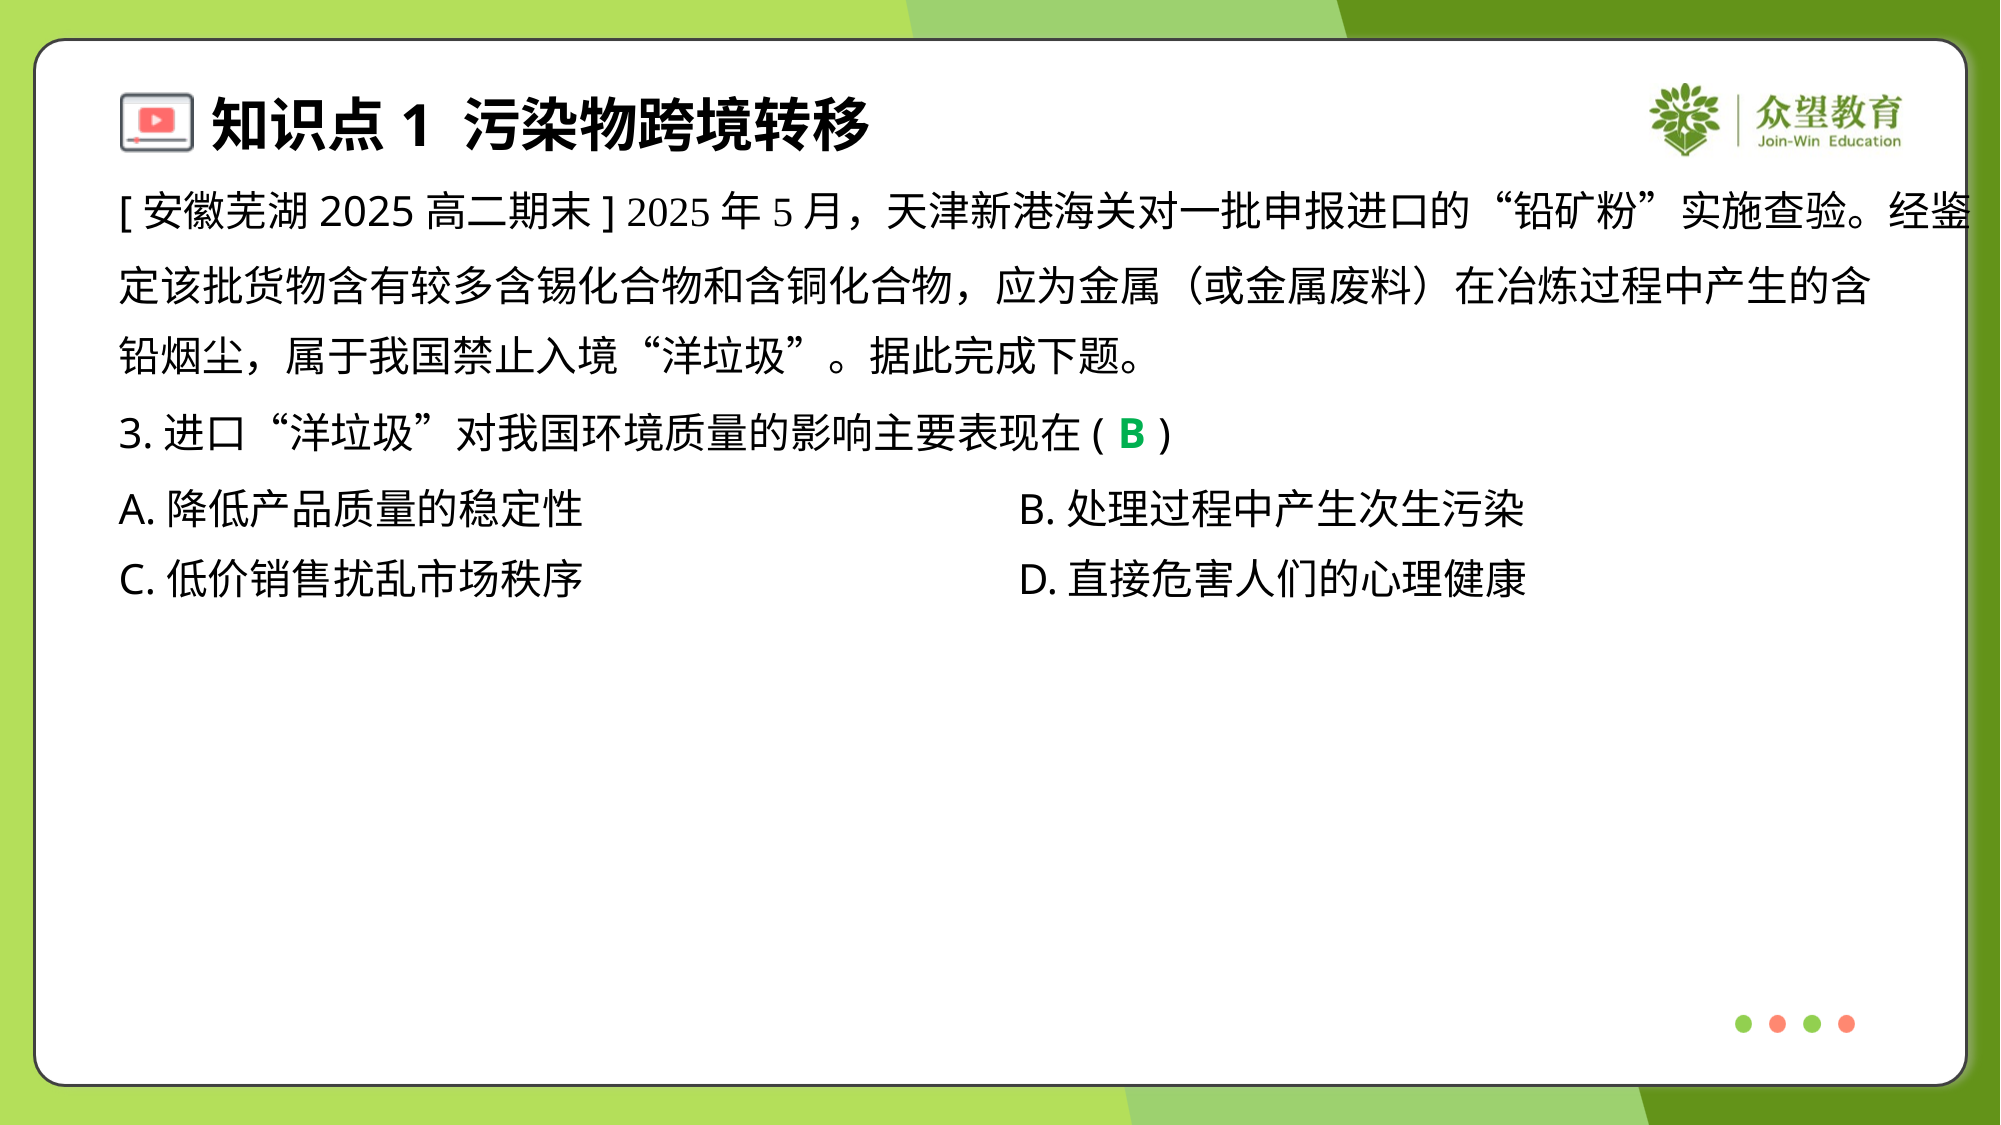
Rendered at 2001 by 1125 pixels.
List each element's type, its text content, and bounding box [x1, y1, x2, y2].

text_box [安徽芜湖2025高二期末] 2025年5月，天津新港海关对一批申报进口的“铅矿粉”实施查验。经鉴 定该批货物含有较多含锡化合物和含铜化合物，应为金属（或金属废料）在冶炼过程中产生的含 铅烟尘，属于我国禁止入境“洋垃圾”。据此完成下题。 [118, 159, 1883, 373]
text_box B [1102, 381, 1162, 449]
text_box 3.进口“洋垃圾”对我国环境质量的影响主要表现在( ) [118, 381, 1102, 448]
text_box A.降低产品质量的稳定性 B.处理过程中产生次生污染 C.低价销售扰乱市场秩序 D.直接危害人们的心理健康 [118, 457, 1883, 596]
picture [0, 0, 2000, 1125]
text_box 3.进口“洋垃圾”对我国环境质量的影响主要表现在( ) [1162, 381, 1883, 448]
